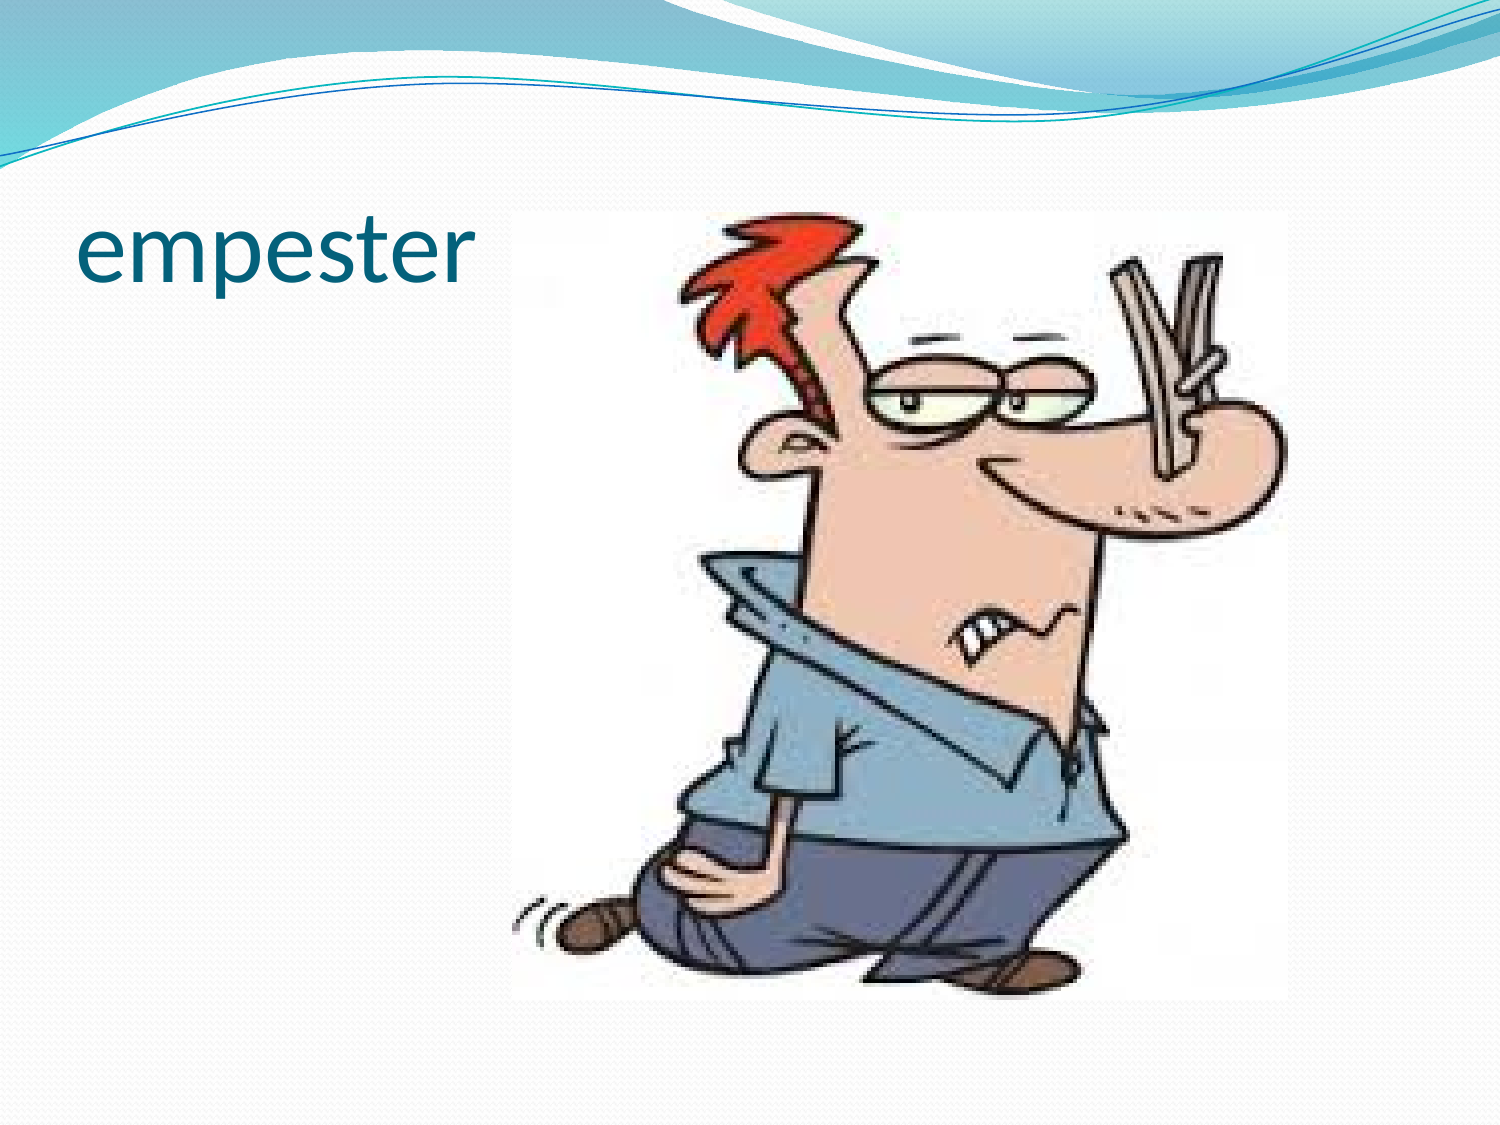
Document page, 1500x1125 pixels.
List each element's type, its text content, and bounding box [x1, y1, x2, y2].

title empester [75, 115, 1425, 303]
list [512, 212, 1289, 1001]
